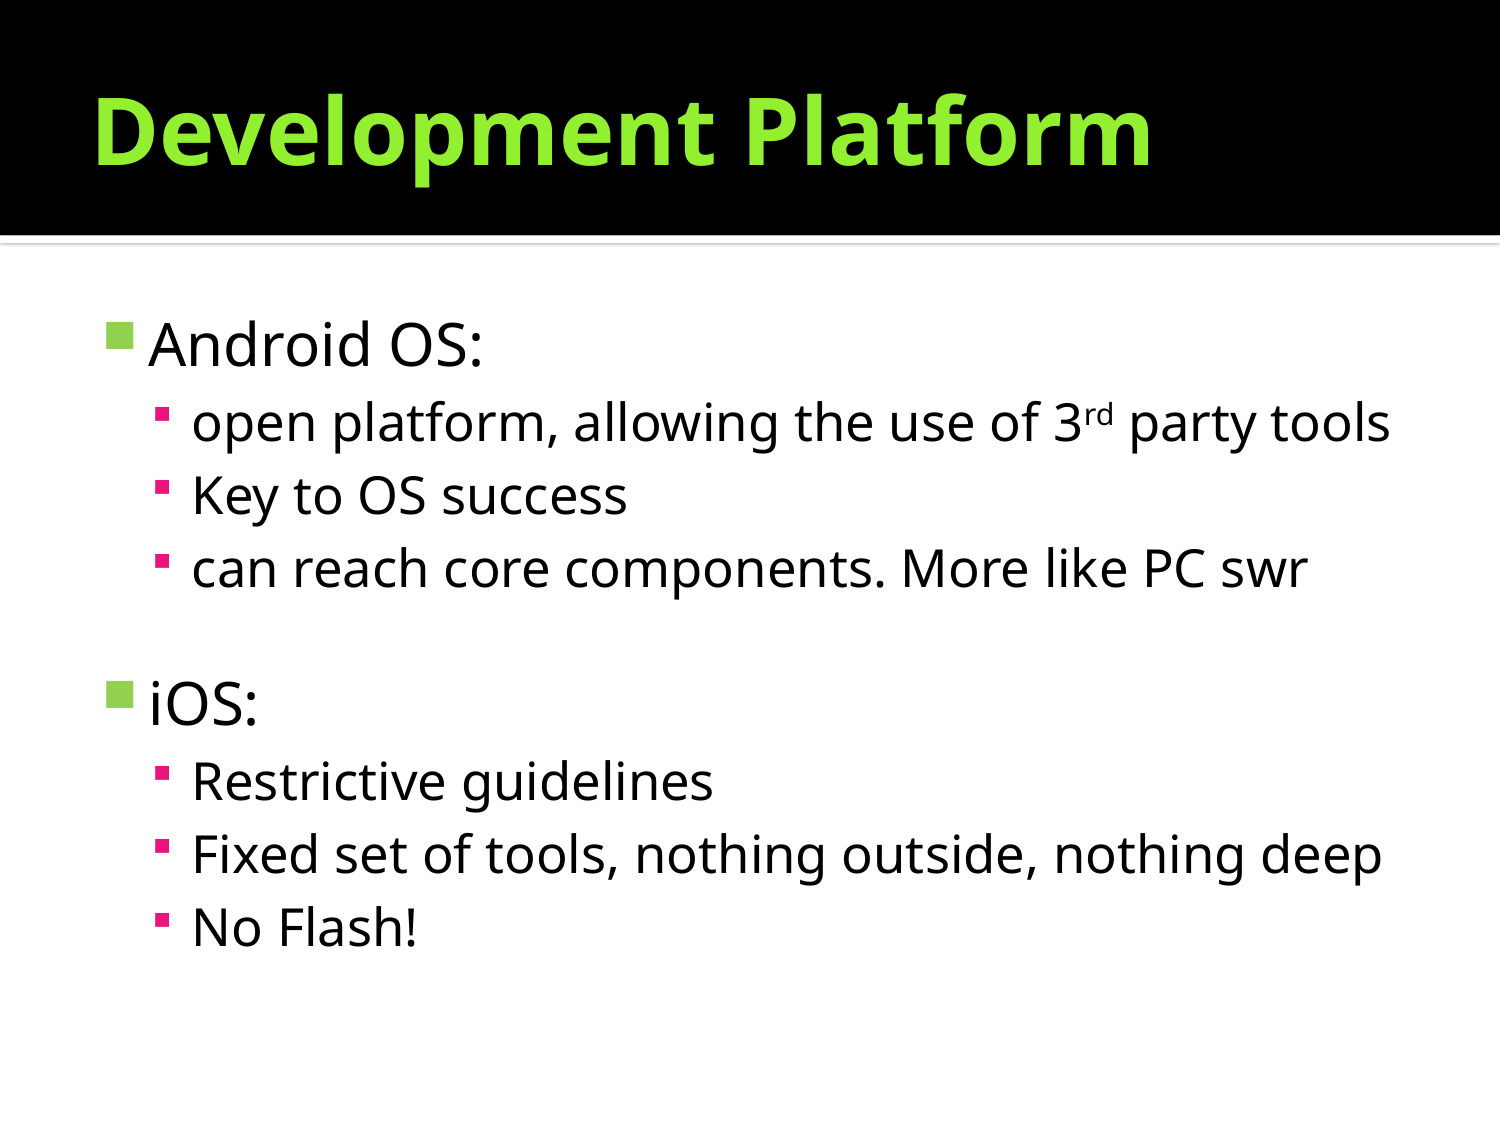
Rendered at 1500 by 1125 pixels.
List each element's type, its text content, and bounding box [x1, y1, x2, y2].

list Android OS: open platform, allowing the use of 3rd party tools Key to OS success can reach core components. More like PC swr iOS: Restrictive guidelines Fixed set of tools, nothing outside, nothing deep No Flash! [75, 291, 1425, 1050]
title Development Platform [75, 25, 1425, 231]
